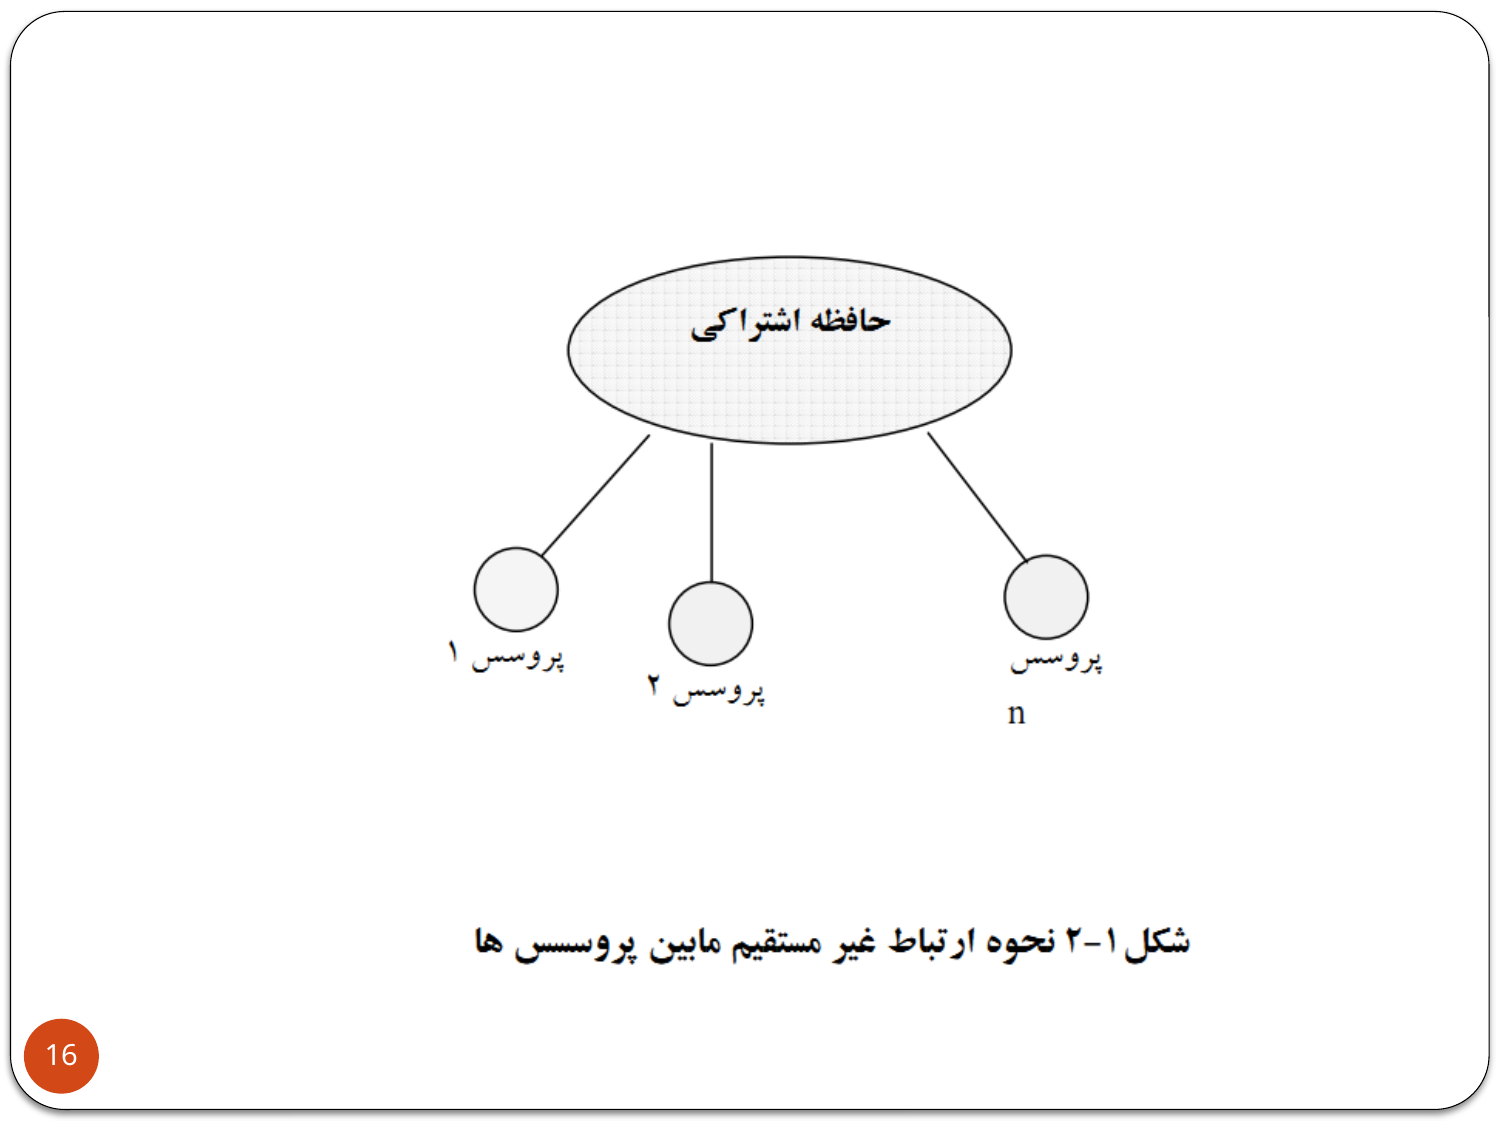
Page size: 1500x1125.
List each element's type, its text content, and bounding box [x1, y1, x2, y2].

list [362, 237, 1213, 988]
slide_number 16 [23, 1018, 99, 1094]
